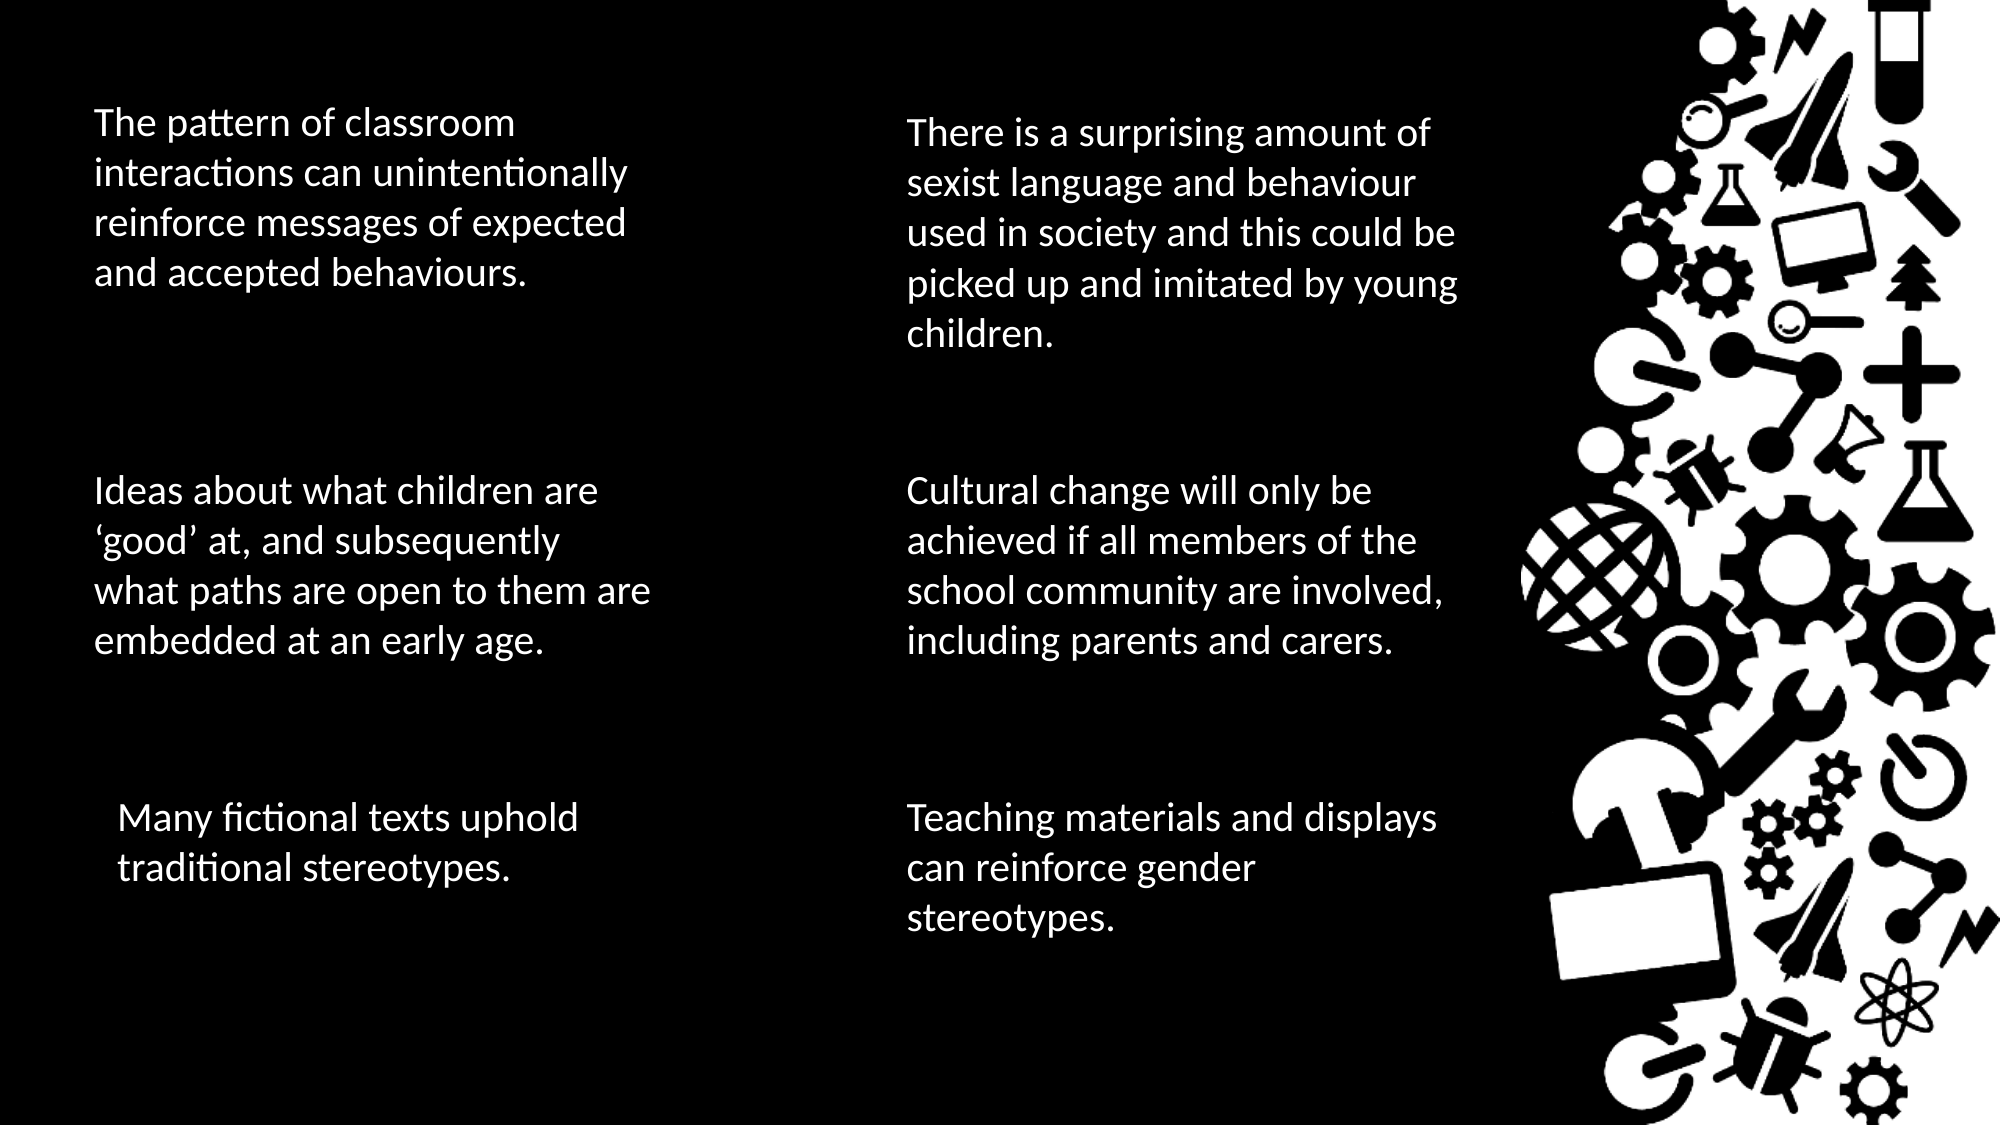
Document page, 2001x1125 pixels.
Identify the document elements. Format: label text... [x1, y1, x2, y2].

text_box Teaching materials and displays can reinforce gender stereotypes. [891, 782, 1480, 948]
text_box There is a surprising amount of sexist language and behaviour used in society and this could be picked up and imitated by young children. [891, 97, 1480, 363]
text_box Many fictional texts uphold traditional stereotypes. [102, 782, 690, 898]
picture [1521, 0, 2000, 1125]
text_box Ideas about what children are ‘good’ at, and subsequently what paths are open to them are embedded at an early age. [79, 455, 667, 671]
text_box Cultural change will only be achieved if all members of the school community are involved, including parents and carers. [891, 455, 1480, 671]
text_box The pattern of classroom interactions can unintentionally reinforce messages of expected and accepted behaviours. [79, 87, 667, 303]
